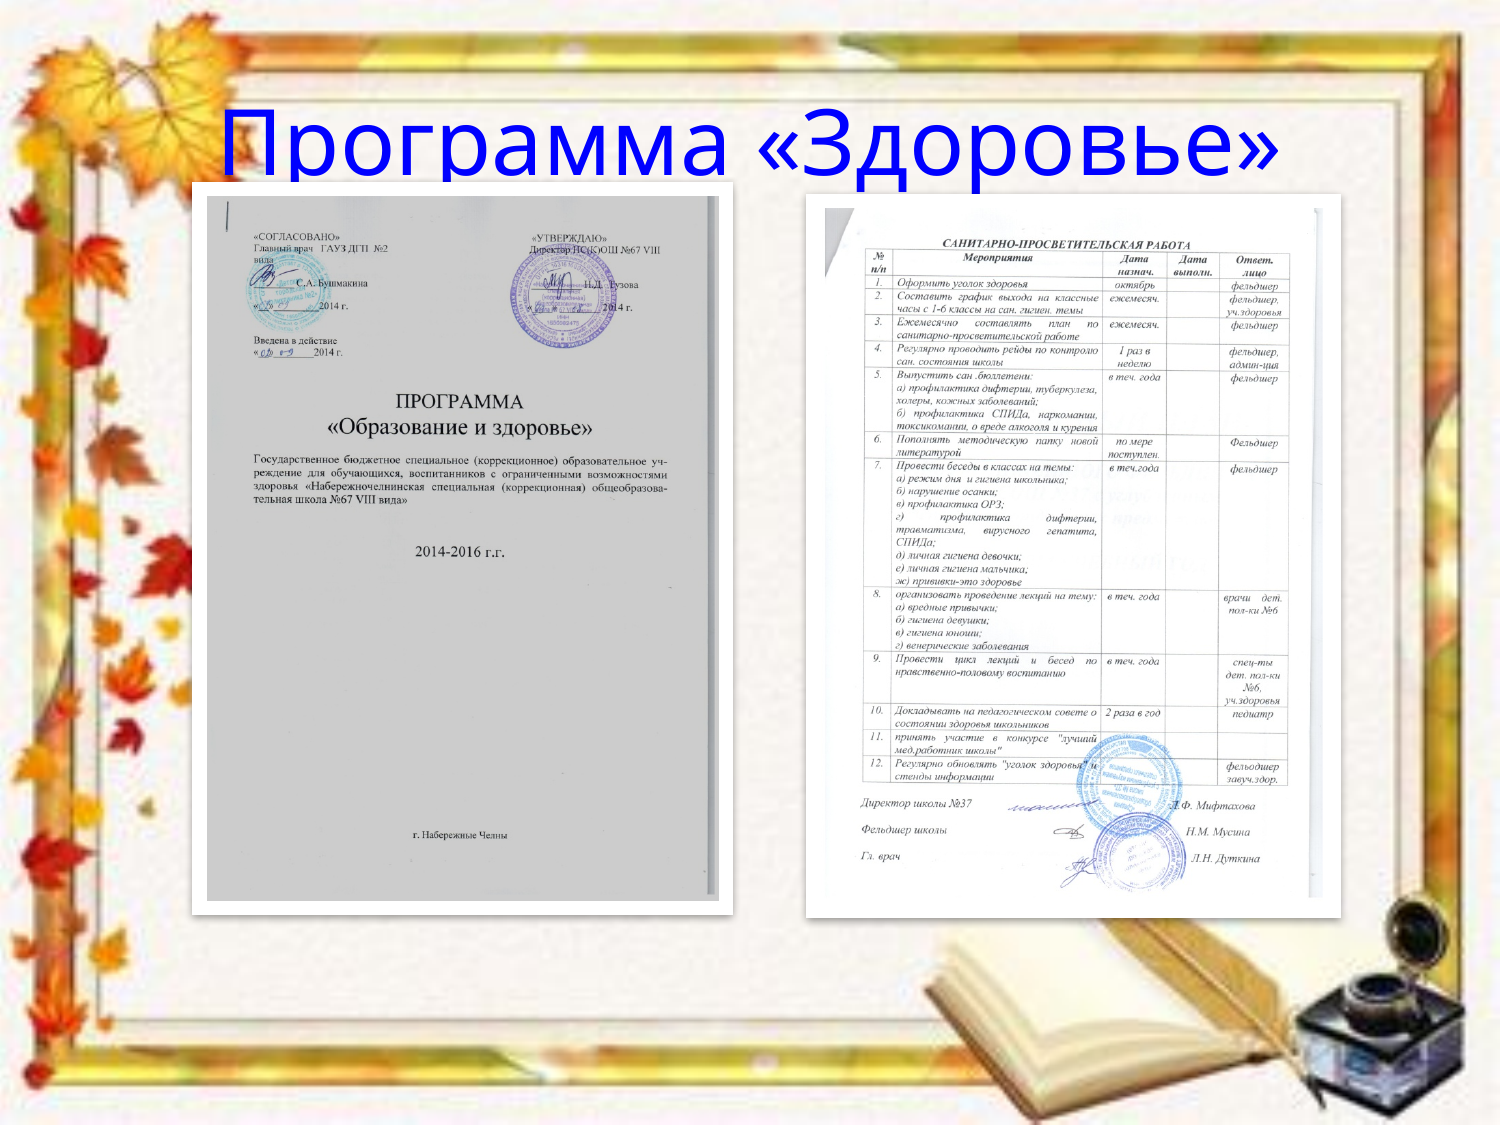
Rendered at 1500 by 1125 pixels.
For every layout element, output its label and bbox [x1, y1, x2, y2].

list [0, 0, 1500, 1125]
picture [820, 207, 1327, 904]
picture [206, 196, 719, 901]
